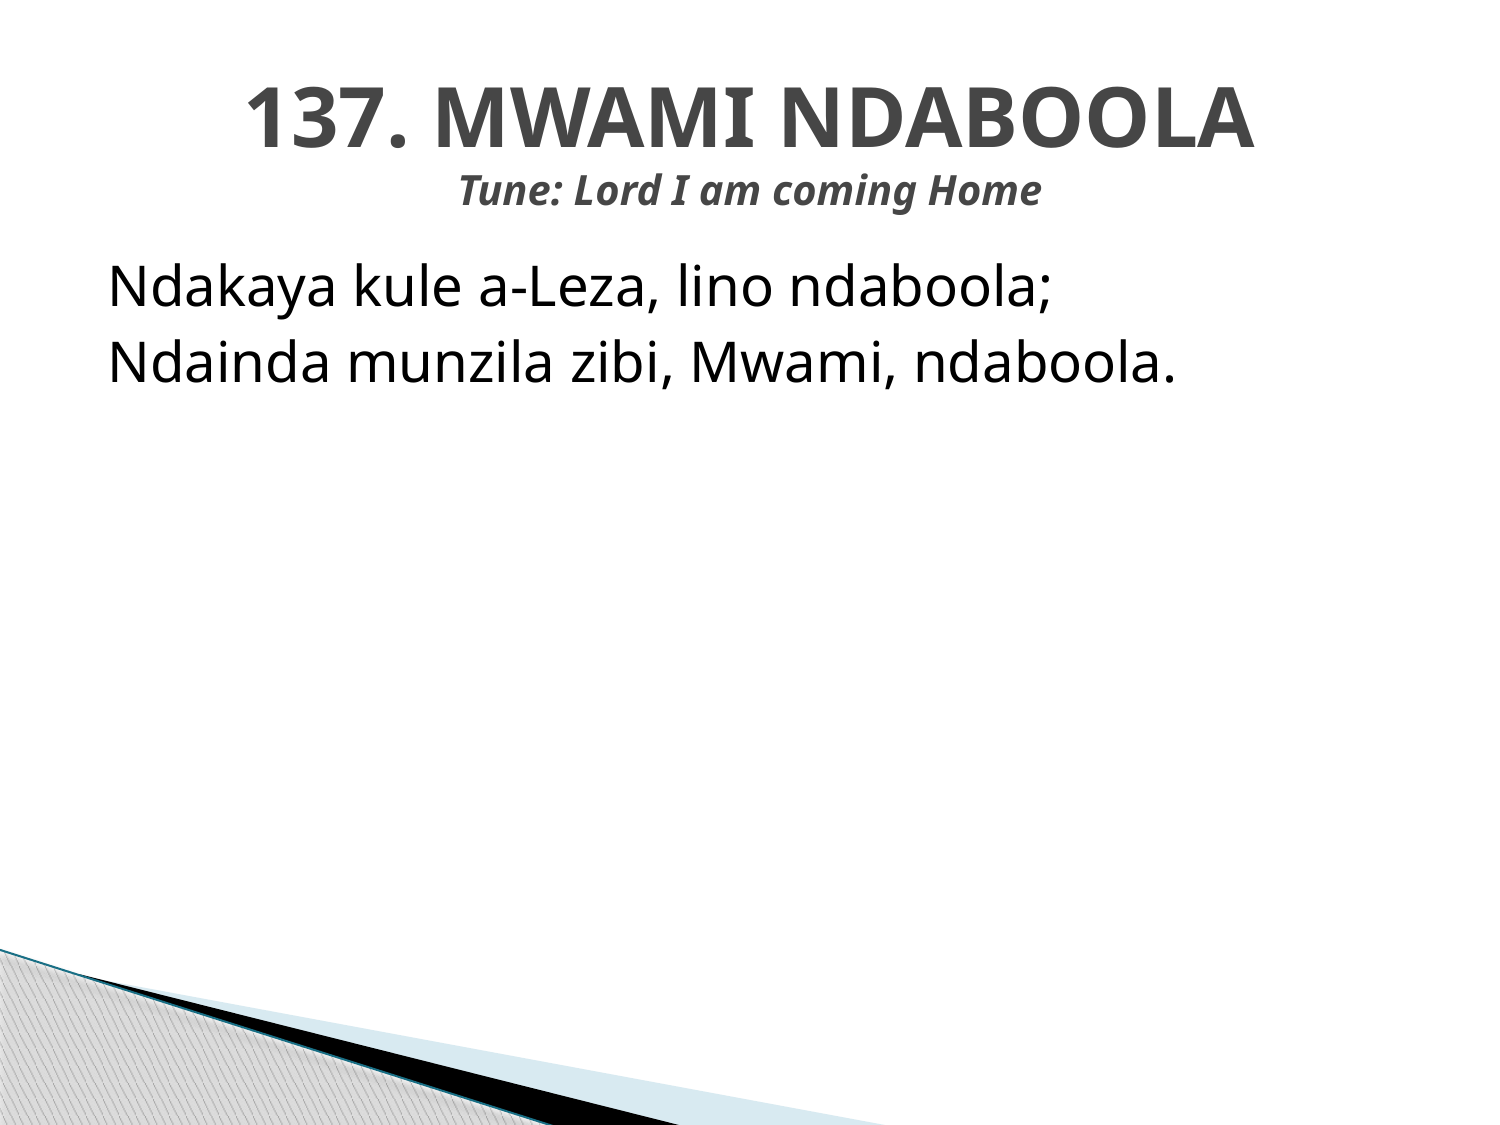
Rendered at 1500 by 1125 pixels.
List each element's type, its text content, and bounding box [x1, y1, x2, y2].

title 137. MWAMI NDABOOLA Tune: Lord I am coming Home [75, 45, 1425, 233]
list Ndakaya kule a-Leza, lino ndaboola; Ndainda munzila zibi, Mwami, ndaboola. [75, 243, 1425, 986]
